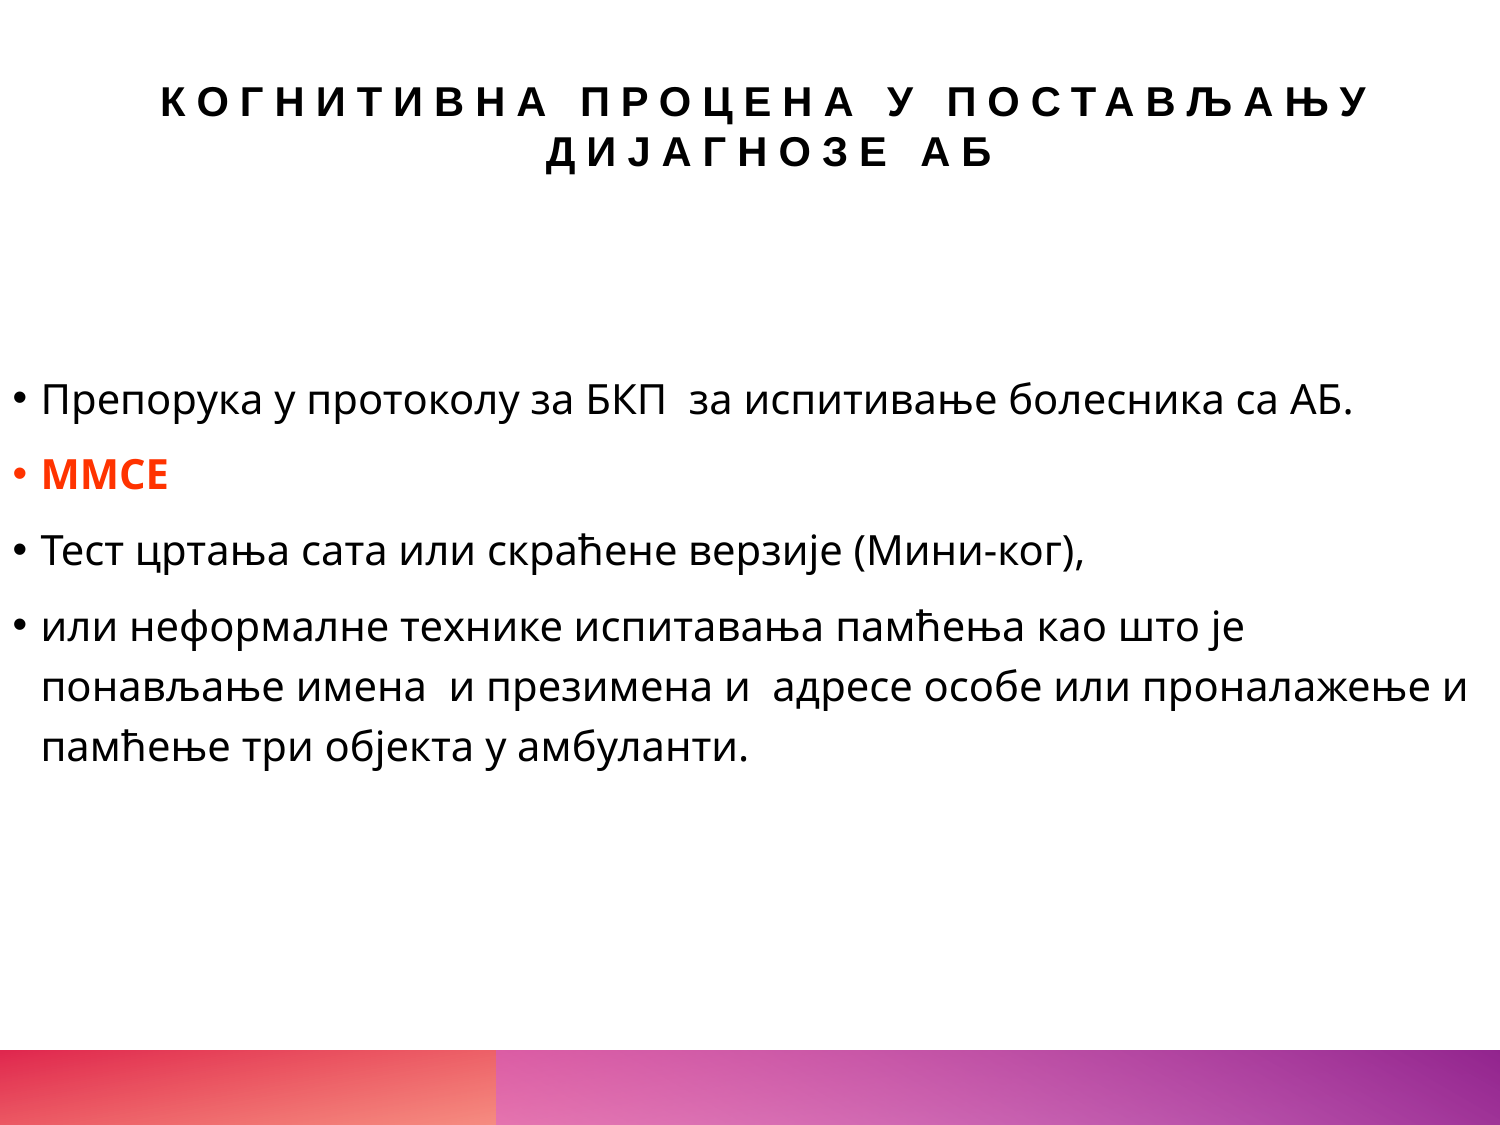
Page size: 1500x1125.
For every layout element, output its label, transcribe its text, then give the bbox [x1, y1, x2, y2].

list Препорука у протоколу за БКП за испитивање болесника са АБ. ММСЕ Тест цртања сата или скраћене верзије (Мини-ког), или неформалне технике испитавања памћења као што је понављање имена и презимена и адресе особе или проналажење и памћење три објекта у амбуланти. [12, 362, 1500, 1080]
title Когнитивна процена у постављању дијагнозе АБ [137, 45, 1400, 175]
